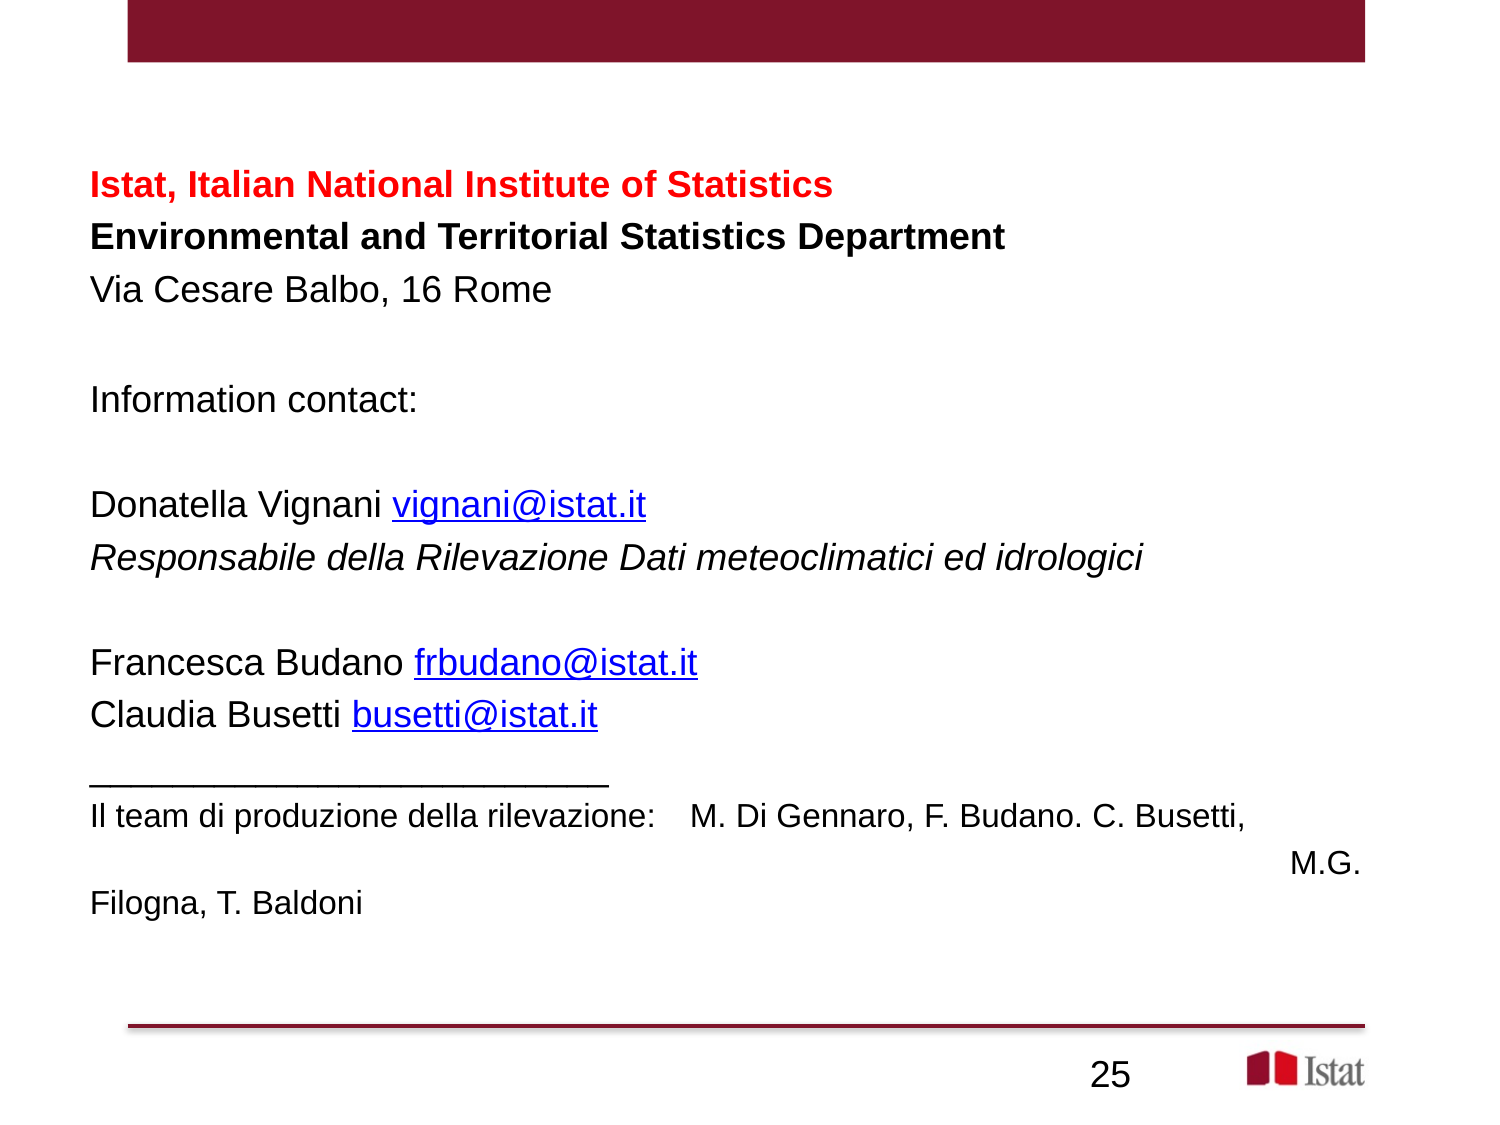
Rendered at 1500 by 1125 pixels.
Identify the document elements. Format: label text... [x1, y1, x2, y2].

list Istat, Italian National Institute of Statistics Environmental and Territorial Statistics Department Via Cesare Balbo, 16 Rome Information contact: Donatella Vignani vignani@istat.it Responsabile della Rilevazione Dati meteoclimatici ed idrologici Francesca Budano frbudano@istat.it Claudia Busetti busetti@istat.it _________________________ Il team di produzione della rilevazione: M. Di Gennaro, F. Budano. C. Busetti, M.G. Filogna, T. Baldoni [75, 94, 1425, 923]
slide_number 25 [1074, 1042, 1425, 1103]
